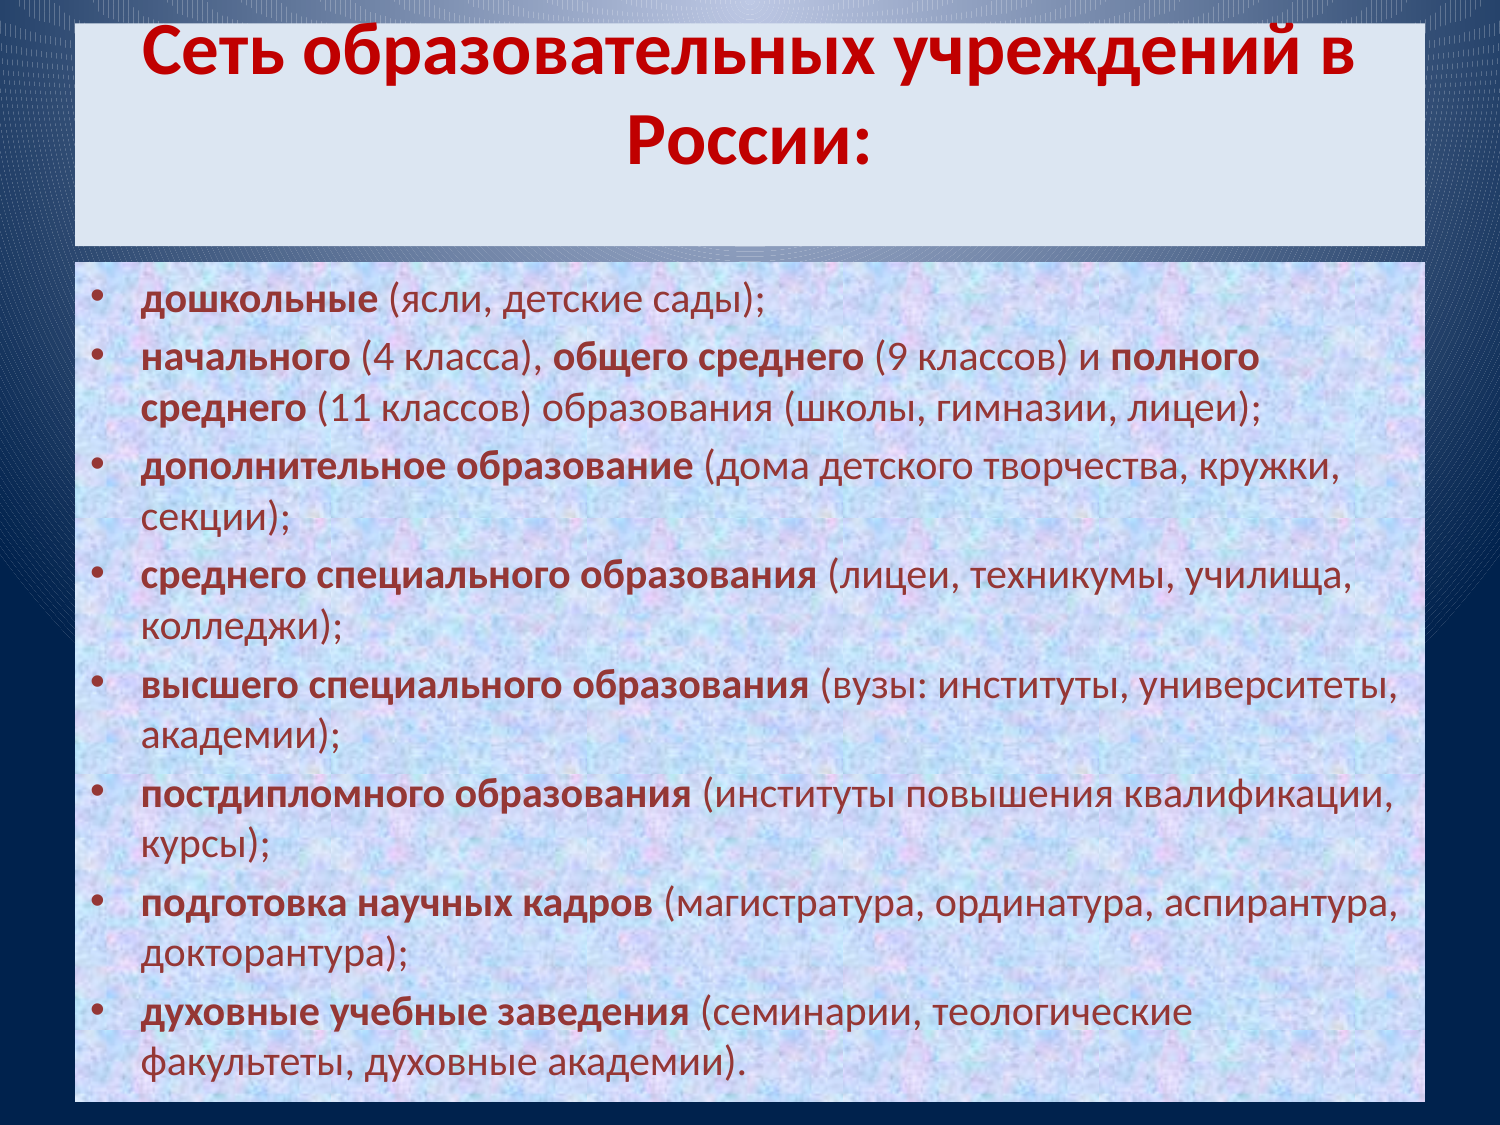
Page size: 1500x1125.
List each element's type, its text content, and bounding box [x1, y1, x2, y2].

list дошкольные (ясли, детские сады); начального (4 класса), общего среднего (9 классов) и полного среднего (11 классов) образования (школы, гимназии, лицеи); дополнительное образование (дома детского творчества, кружки, секции); среднего специального образования (лицеи, техникумы, училища, колледжи); высшего специального образования (вузы: институты, университеты, академии); постдипломного образования (институты повышения квалификации, курсы); подготовка научных кадров (магистратура, ординатура, аспирантура, докторантура); духовные учебные заведения (семинарии, теологические факультеты, духовные академии). [75, 262, 1425, 1102]
title Сеть образовательных учреждений в России: [75, 23, 1425, 247]
